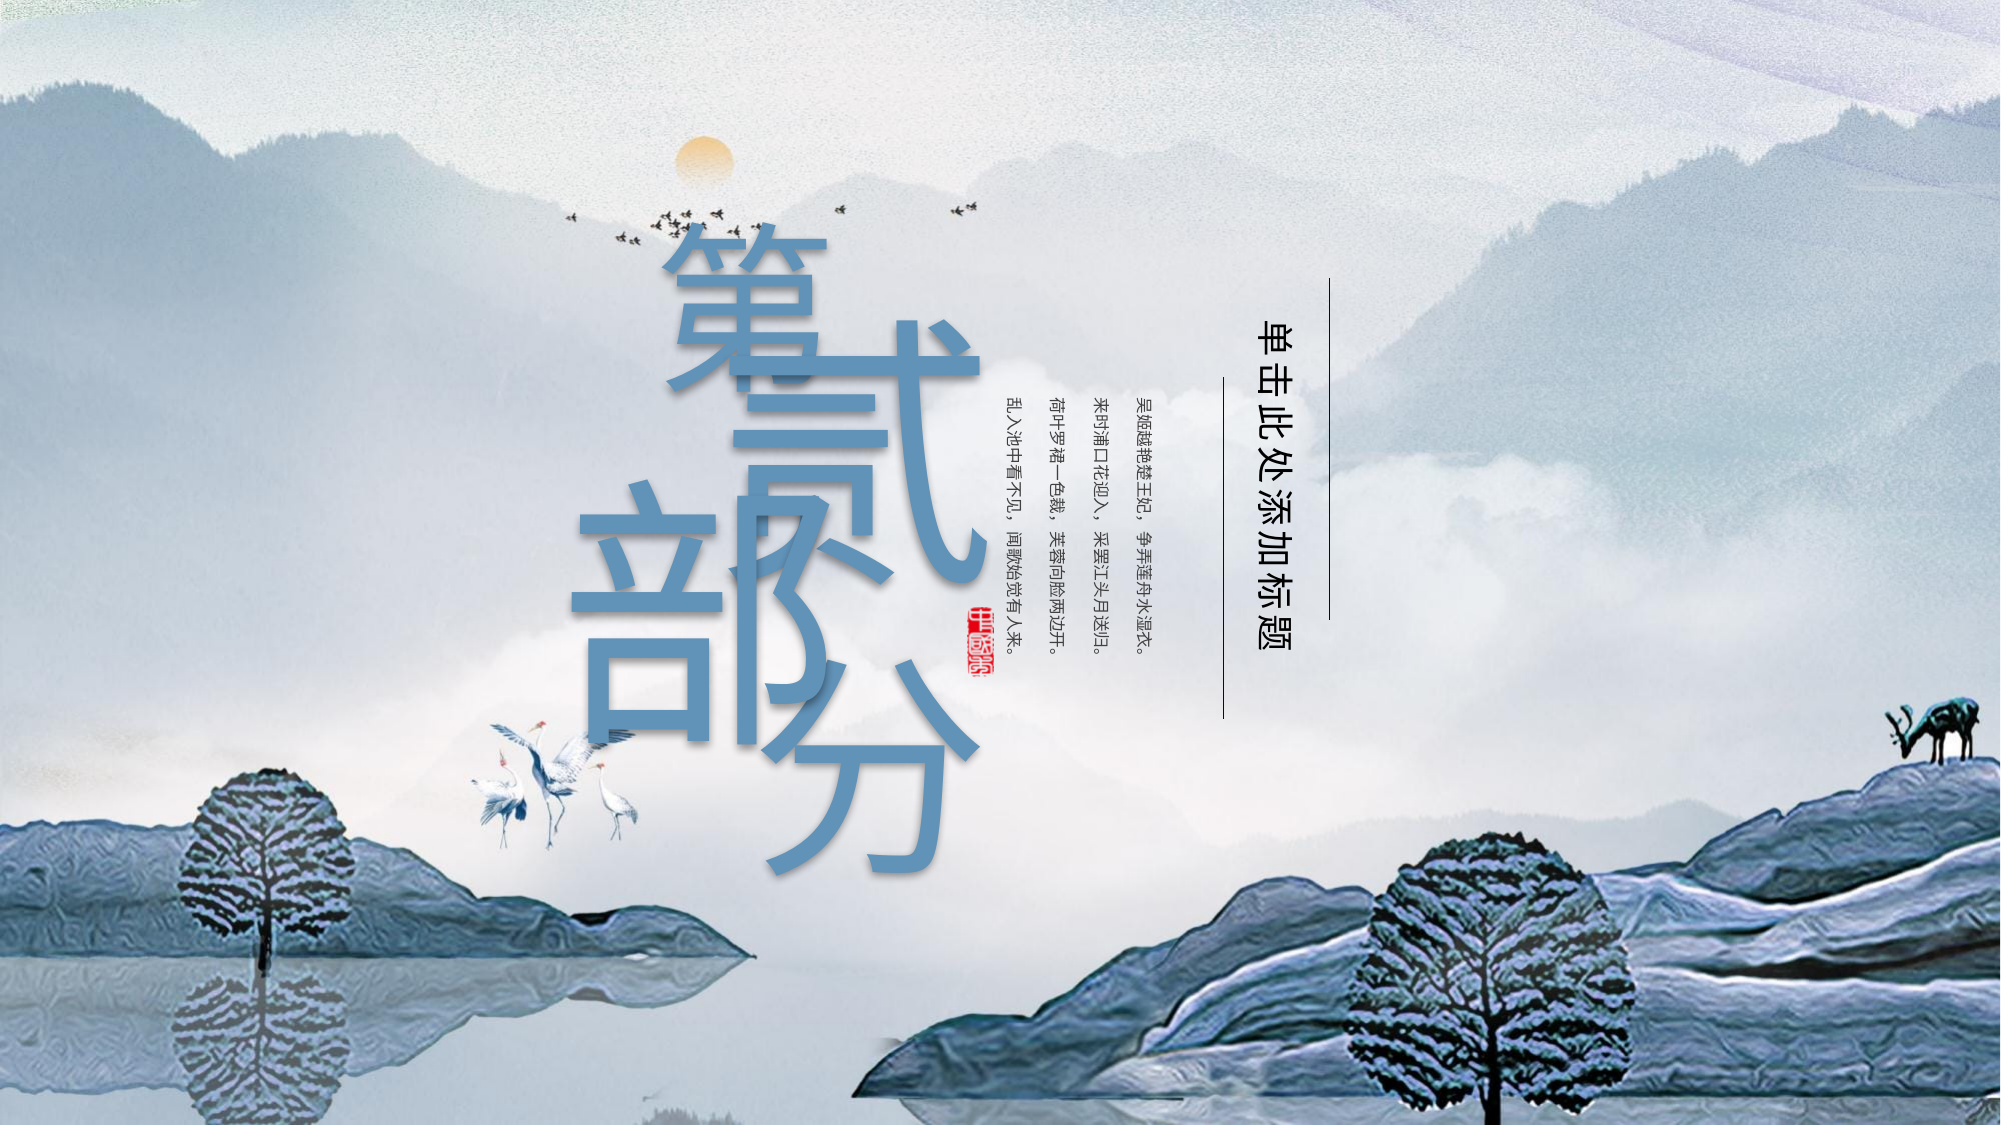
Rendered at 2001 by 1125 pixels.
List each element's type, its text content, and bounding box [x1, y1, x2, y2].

picture [0, 0, 2001, 1125]
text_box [639, 186, 1125, 915]
text_box 单击此处添加标题 [1242, 313, 1311, 679]
text_box 吴姬越艳楚王妃，争弄莲舟水湿衣。 来时浦口花迎入，采罢江头月送归。 荷叶罗裙一色裁，芙蓉向脸两边开。 乱入池中看不见，闻歌始觉有人来。 [1125, 391, 1187, 747]
text_box 部 [542, 427, 639, 788]
